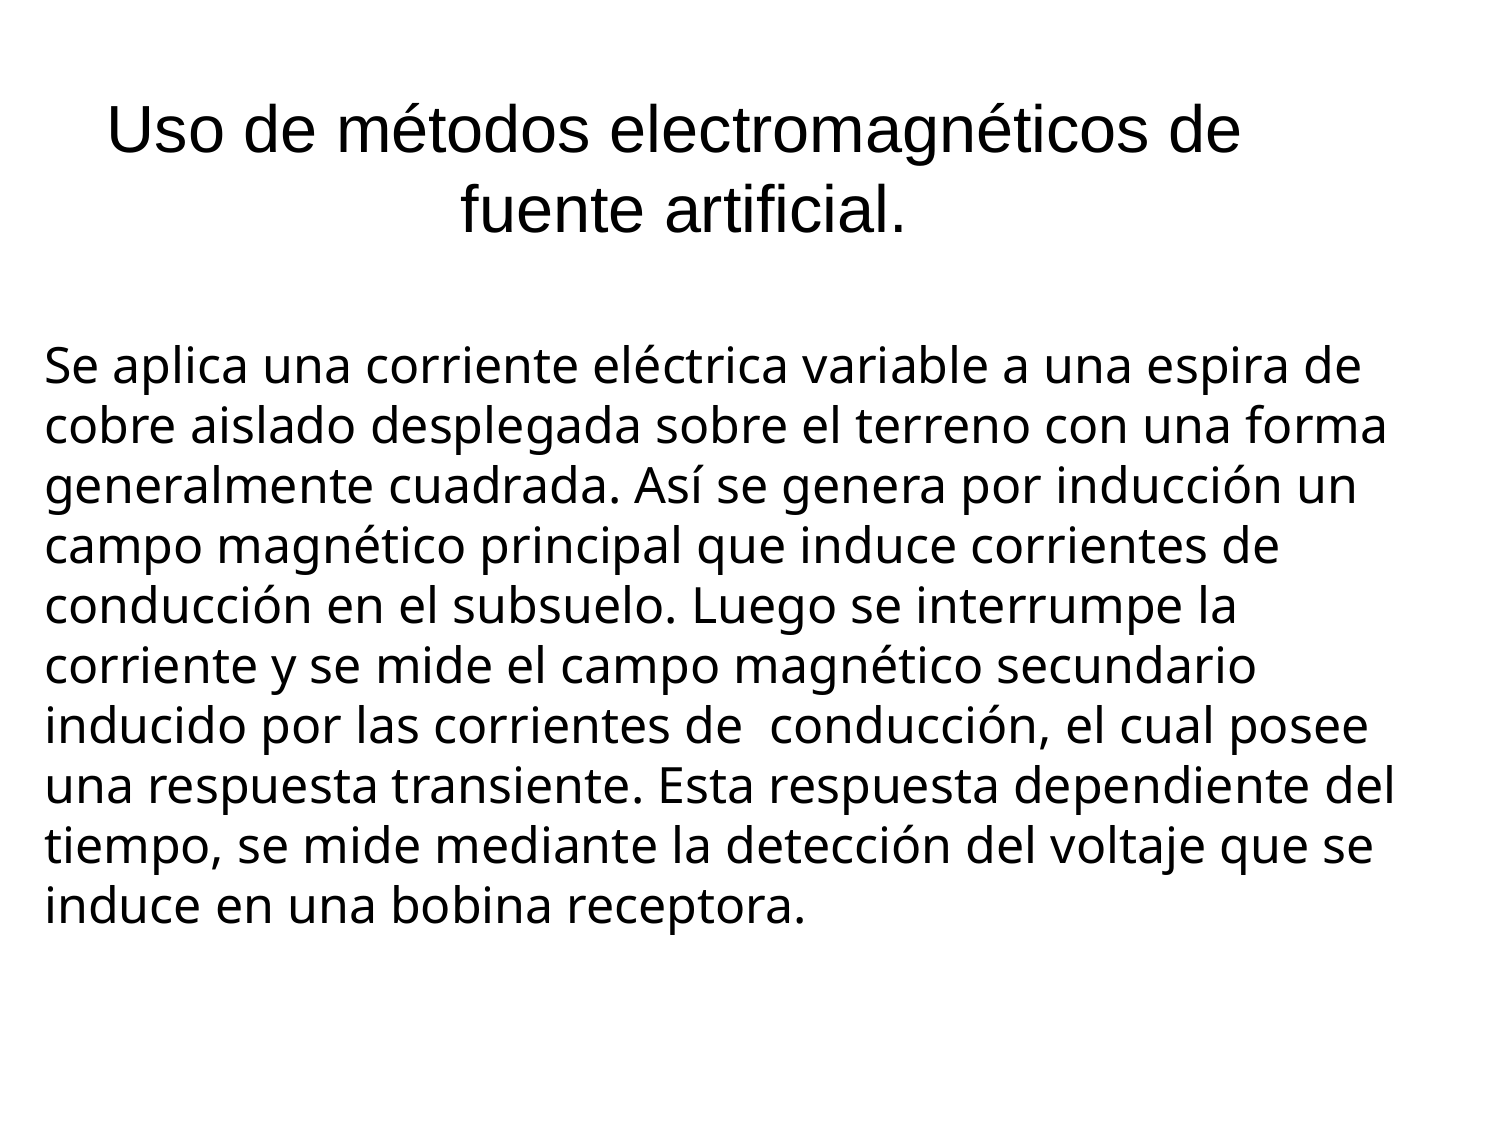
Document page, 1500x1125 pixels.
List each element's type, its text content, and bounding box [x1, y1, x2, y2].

list Uso de métodos electromagnéticos de fuente artificial. [0, 77, 1351, 776]
text_box Se aplica una corriente eléctrica variable a una espira de cobre aislado desplegada sobre el terreno con una forma generalmente cuadrada. Así se genera por inducción un campo magnético principal que induce corrientes de conducción en el subsuelo. Luego se interrumpe la corriente y se mide el campo magnético secundario inducido por las corrientes de conducción, el cual posee una respuesta transiente. Esta respuesta dependiente del tiempo, se mide mediante la detección del voltaje que se induce en una bobina receptora. [29, 326, 1424, 941]
